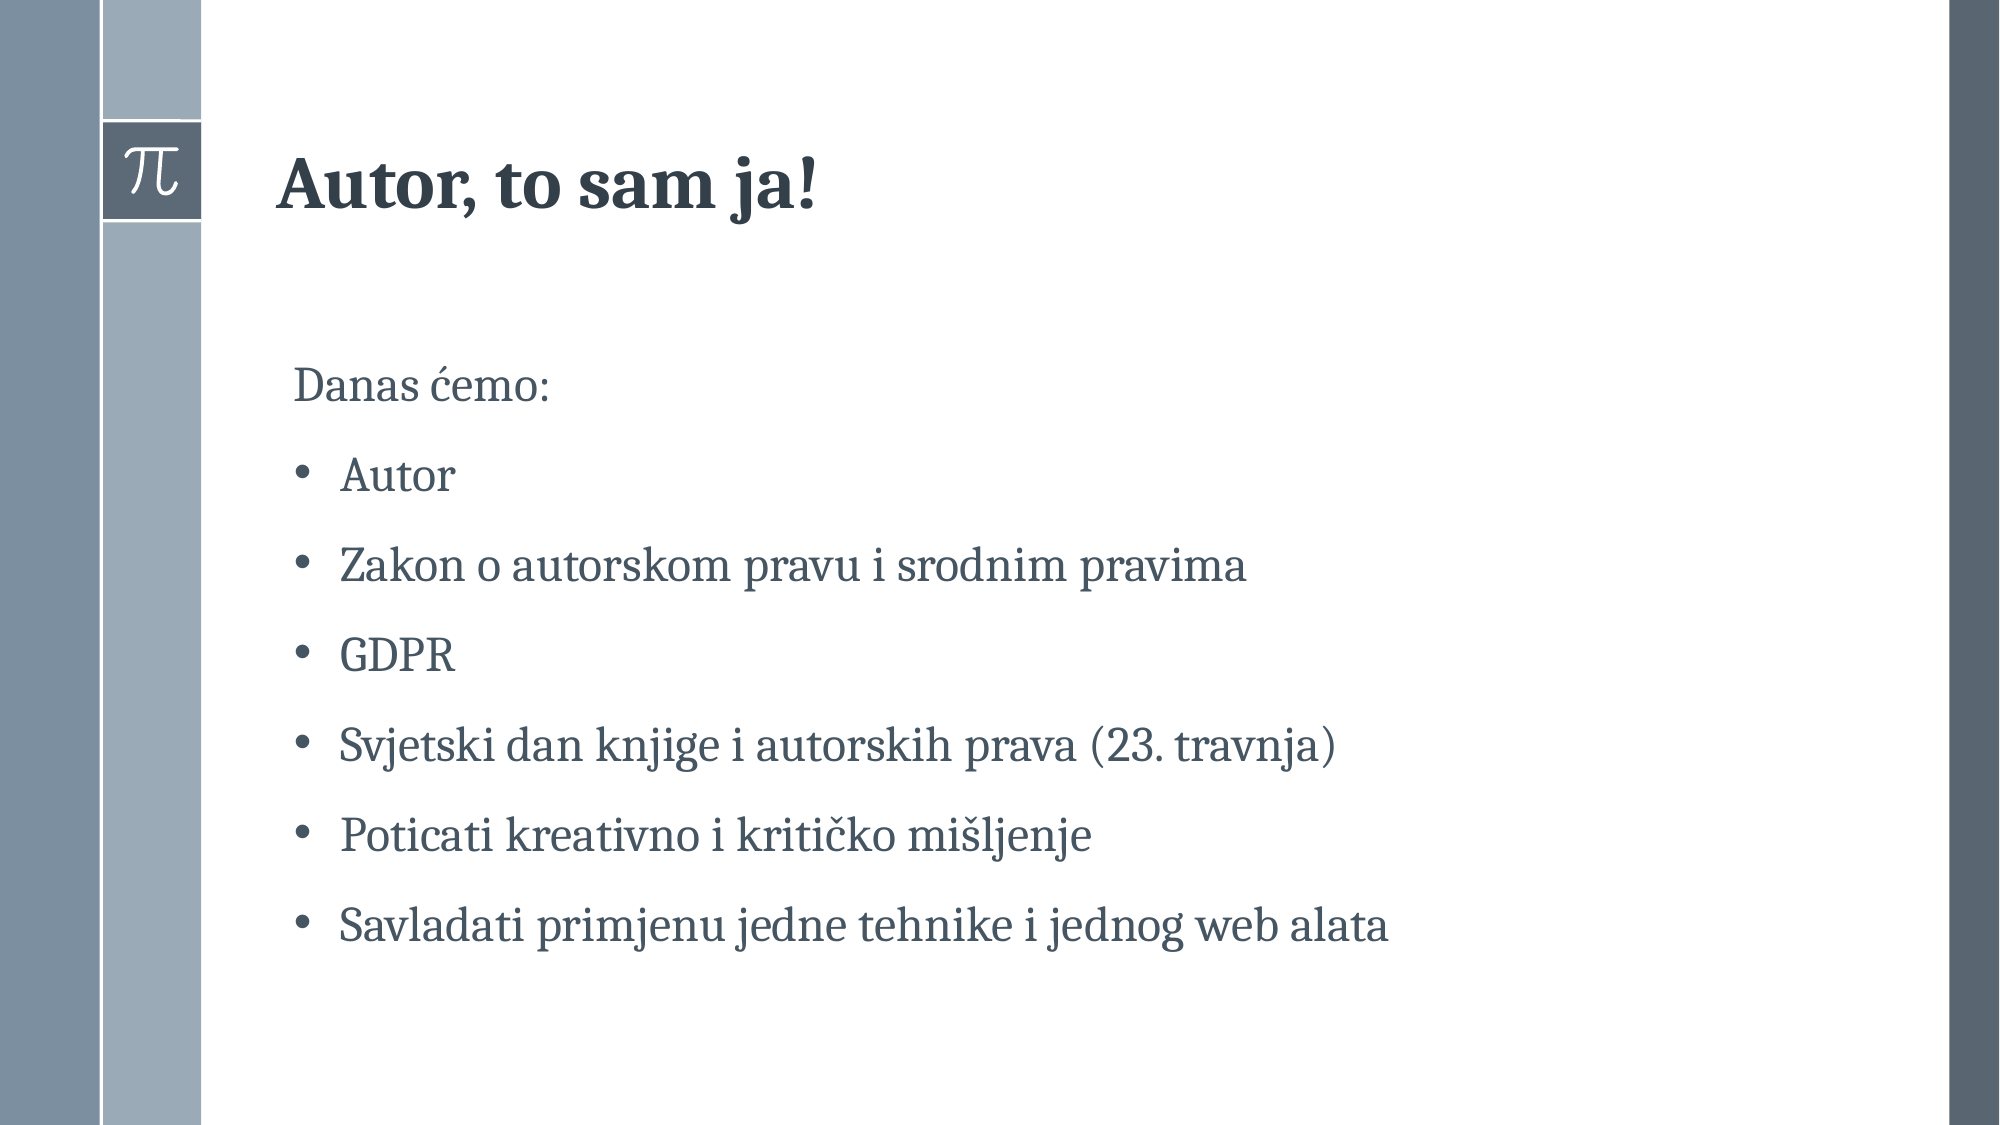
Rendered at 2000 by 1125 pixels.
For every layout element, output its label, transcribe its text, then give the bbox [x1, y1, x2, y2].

text_box Danas ćemo: Autor Zakon o autorskom pravu i srodnim pravima GDPR Svjetski dan knjige i autorskih prava (23. travnja) Poticati kreativno i kritičko mišljenje Savladati primjenu jedne tehnike i jednog web alata [279, 314, 1520, 960]
text_box Autor, to sam ja! [261, 29, 1866, 233]
